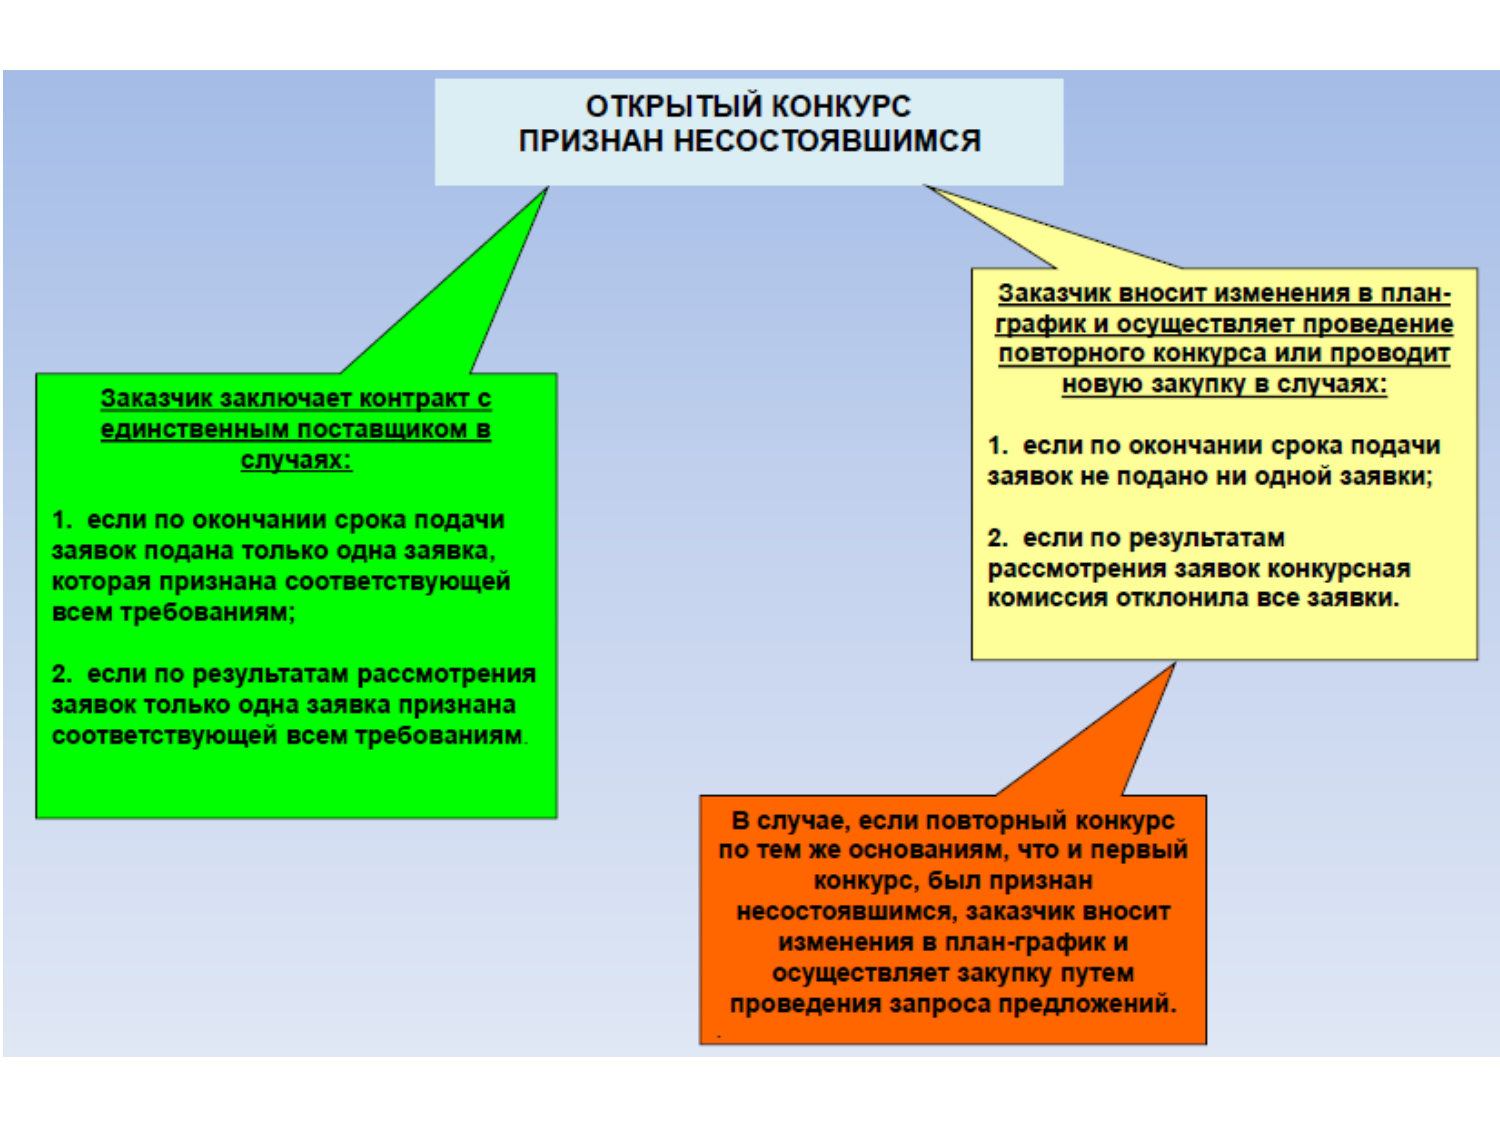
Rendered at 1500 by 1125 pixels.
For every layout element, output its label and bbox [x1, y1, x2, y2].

picture [2, 70, 1500, 1057]
